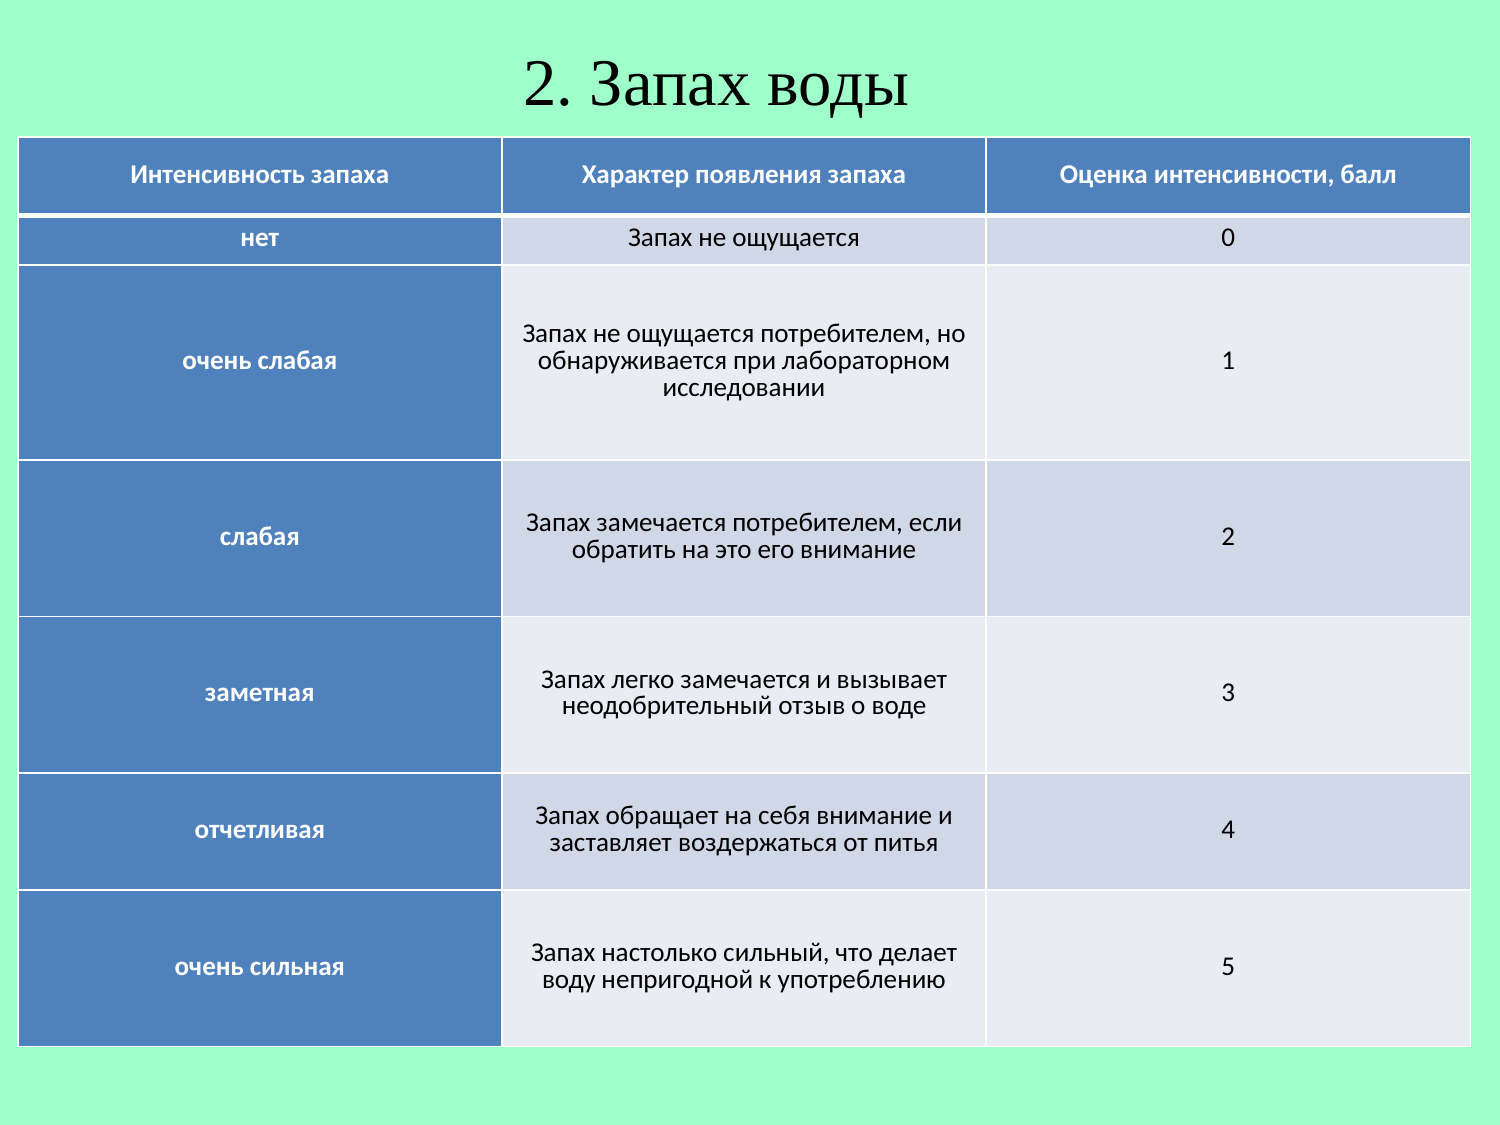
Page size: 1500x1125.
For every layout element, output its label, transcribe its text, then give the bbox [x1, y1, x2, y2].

table_cell 1 [987, 266, 1470, 459]
table_cell отчетливая [19, 774, 501, 889]
table_cell нет [19, 218, 501, 264]
table_cell Запах обращает на себя внимание и заставляет воздержаться от питья [503, 774, 985, 889]
table_cell Запах настолько сильный, что делает воду непригодной к употреблению [503, 891, 985, 1046]
table_cell 0 [987, 218, 1470, 264]
table_cell 5 [987, 891, 1470, 1046]
table_header Оценка интенсивности, балл [987, 138, 1470, 213]
table_cell очень слабая [19, 266, 501, 459]
table_cell очень сильная [19, 891, 501, 1046]
table_cell Запах легко замечается и вызывает неодобрительный отзыв о воде [503, 617, 985, 772]
table_header Интенсивность запаха [19, 138, 501, 213]
table_cell 2 [987, 461, 1470, 616]
table_cell Запах не ощущается потребителем, но обнаруживается при лабораторном исследовании [503, 266, 985, 459]
table_cell Запах не ощущается [503, 218, 985, 264]
table_cell 4 [987, 774, 1470, 889]
table_cell Запах замечается потребителем, если обратить на это его внимание [503, 461, 985, 616]
table_cell 3 [987, 617, 1470, 772]
table_cell слабая [19, 461, 501, 616]
title 2. Запах воды [41, 19, 1392, 136]
table_cell заметная [19, 617, 501, 772]
table_header Характер появления запаха [503, 138, 985, 213]
